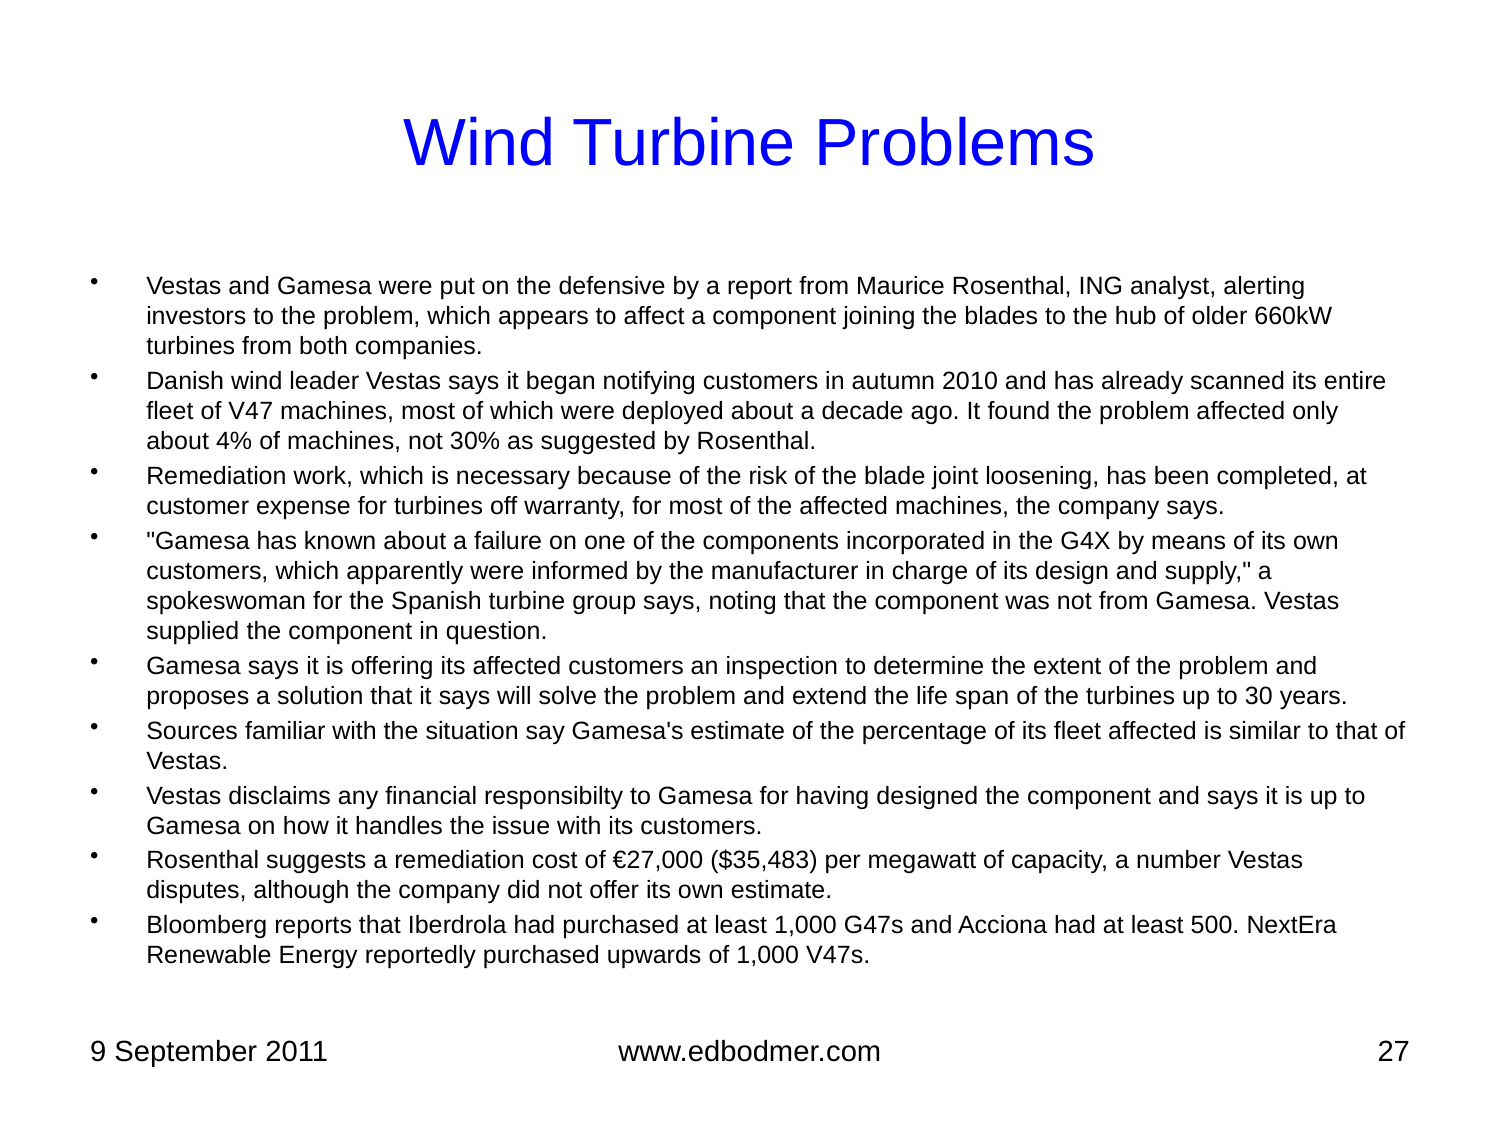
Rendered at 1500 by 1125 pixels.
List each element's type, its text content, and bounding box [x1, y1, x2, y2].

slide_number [74, 1024, 426, 1103]
title Wind Turbine Problems [74, 44, 1426, 233]
footer www.edbodmer.com [512, 1024, 988, 1103]
list Vestas and Gamesa were put on the defensive by a report from Maurice Rosenthal, ING analyst, alerting investors to the problem, which appears to affect a component joining the blades to the hub of older 660kW turbines from both companies. Danish wind leader Vestas says it began notifying customers in autumn 2010 and has already scanned its entire fleet of V47 machines, most of which were deployed about a decade ago. It found the problem affected only about 4% of machines, not 30% as suggested by Rosenthal. Remediation work, which is necessary because of the risk of the blade joint loosening, has been completed, at customer expense for turbines off warranty, for most of the affected machines, the company says. "Gamesa has known about a failure on one of the components incorporated in the G4X by means of its own customers, which apparently were informed by the manufacturer in charge of its design and supply," a spokeswoman for the Spanish turbine group says, noting that the component was not from Gamesa. Vestas supplied the component in question. Gamesa says it is offering its affected customers an inspection to determine the extent of the problem and proposes a solution that it says will solve the problem and extend the life span of the turbines up to 30 years. Sources familiar with the situation say Gamesa's estimate of the percentage of its fleet affected is similar to that of Vestas. Vestas disclaims any financial responsibilty to Gamesa for having designed the component and says it is up to Gamesa on how it handles the issue with its customers. Rosenthal suggests a remediation cost of €27,000 ($35,483) per megawatt of capacity, a number Vestas disputes, although the company did not offer its own estimate. Bloomberg reports that Iberdrola had purchased at least 1,000 G47s and Acciona had at least 500. NextEra Renewable Energy reportedly purchased upwards of 1,000 V47s. [74, 262, 1426, 1006]
slide_number 27 [1074, 1024, 1426, 1103]
